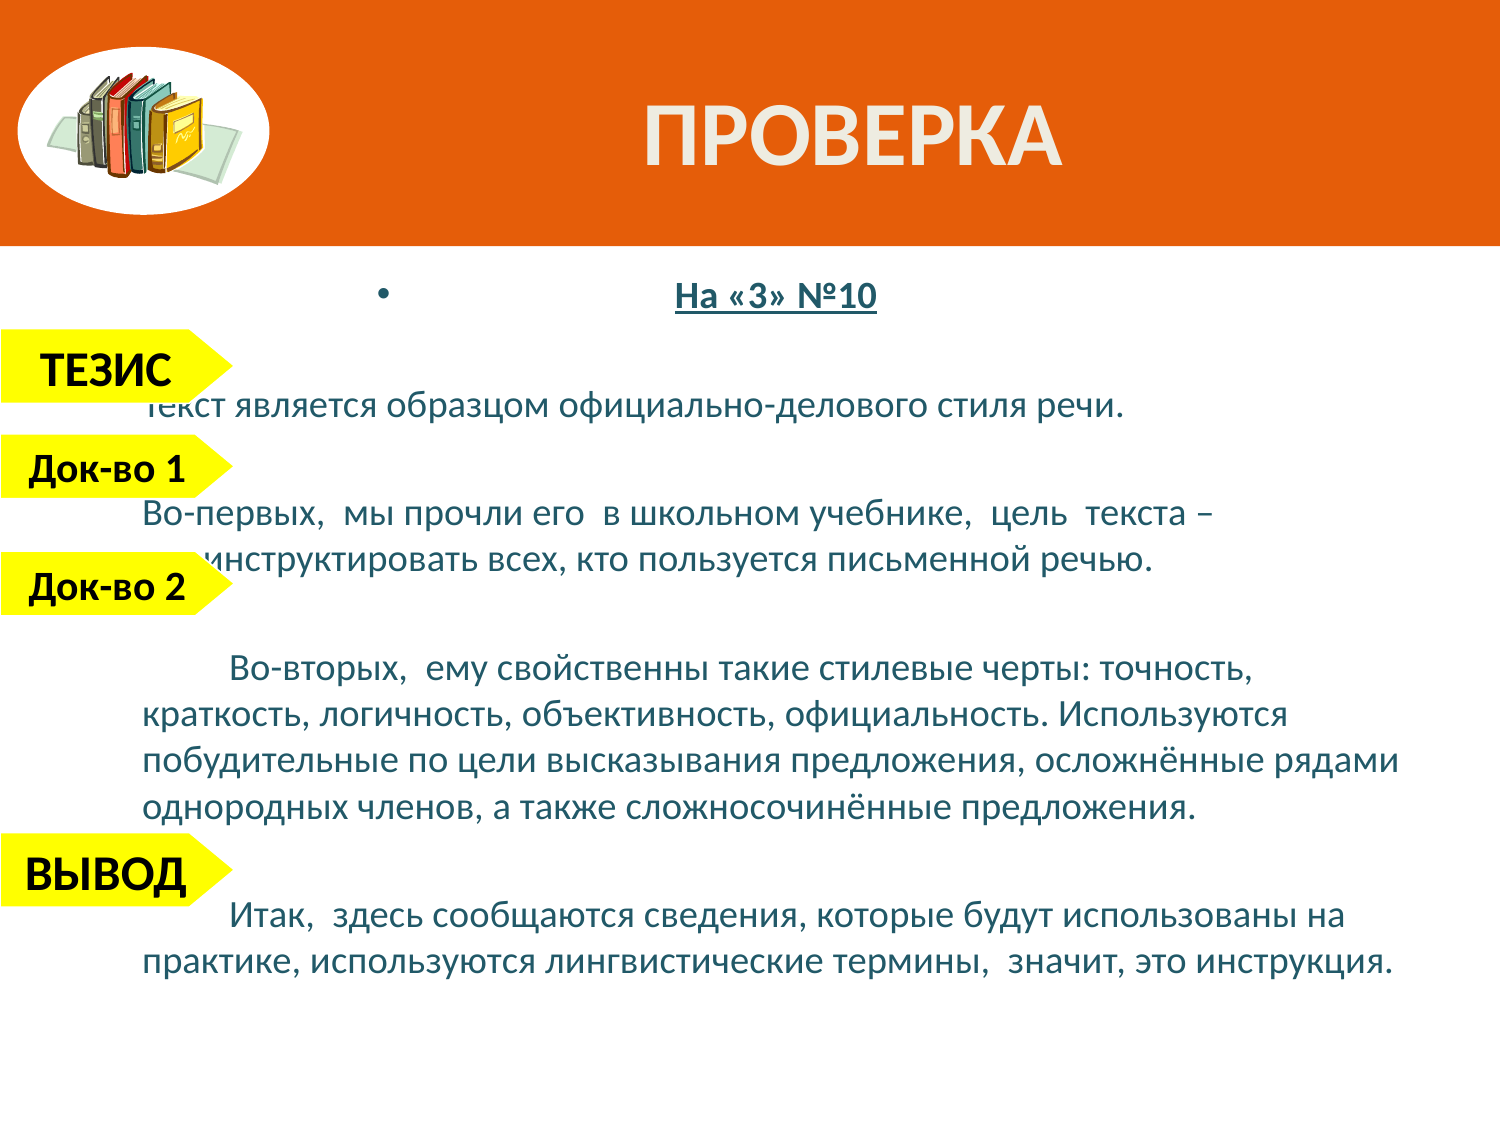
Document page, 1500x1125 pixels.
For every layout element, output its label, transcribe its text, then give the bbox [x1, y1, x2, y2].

title проверка [281, 35, 1425, 223]
text_box ВЫВОД [0, 832, 235, 908]
text_box ТЕЗИС [0, 328, 235, 404]
text_box Док-во 1 [0, 433, 235, 499]
text_box Док-во 2 [0, 551, 235, 616]
list На «3» №10 Текст является образцом официально-делового стиля речи. Во-первых, мы прочли его в школьном учебнике, цель текста – проинструктировать всех, кто пользуется письменной речью. Во-вторых, ему свойственны такие стилевые черты: точность, краткость, логичность, объективность, официальность. Используются побудительные по цели высказывания предложения, осложнённые рядами однородных членов, а также сложносочинённые предложения. Итак, здесь сообщаются сведения, которые будут использованы на практике, используются лингвистические термины, значит, это инструкция. [75, 262, 1425, 1005]
